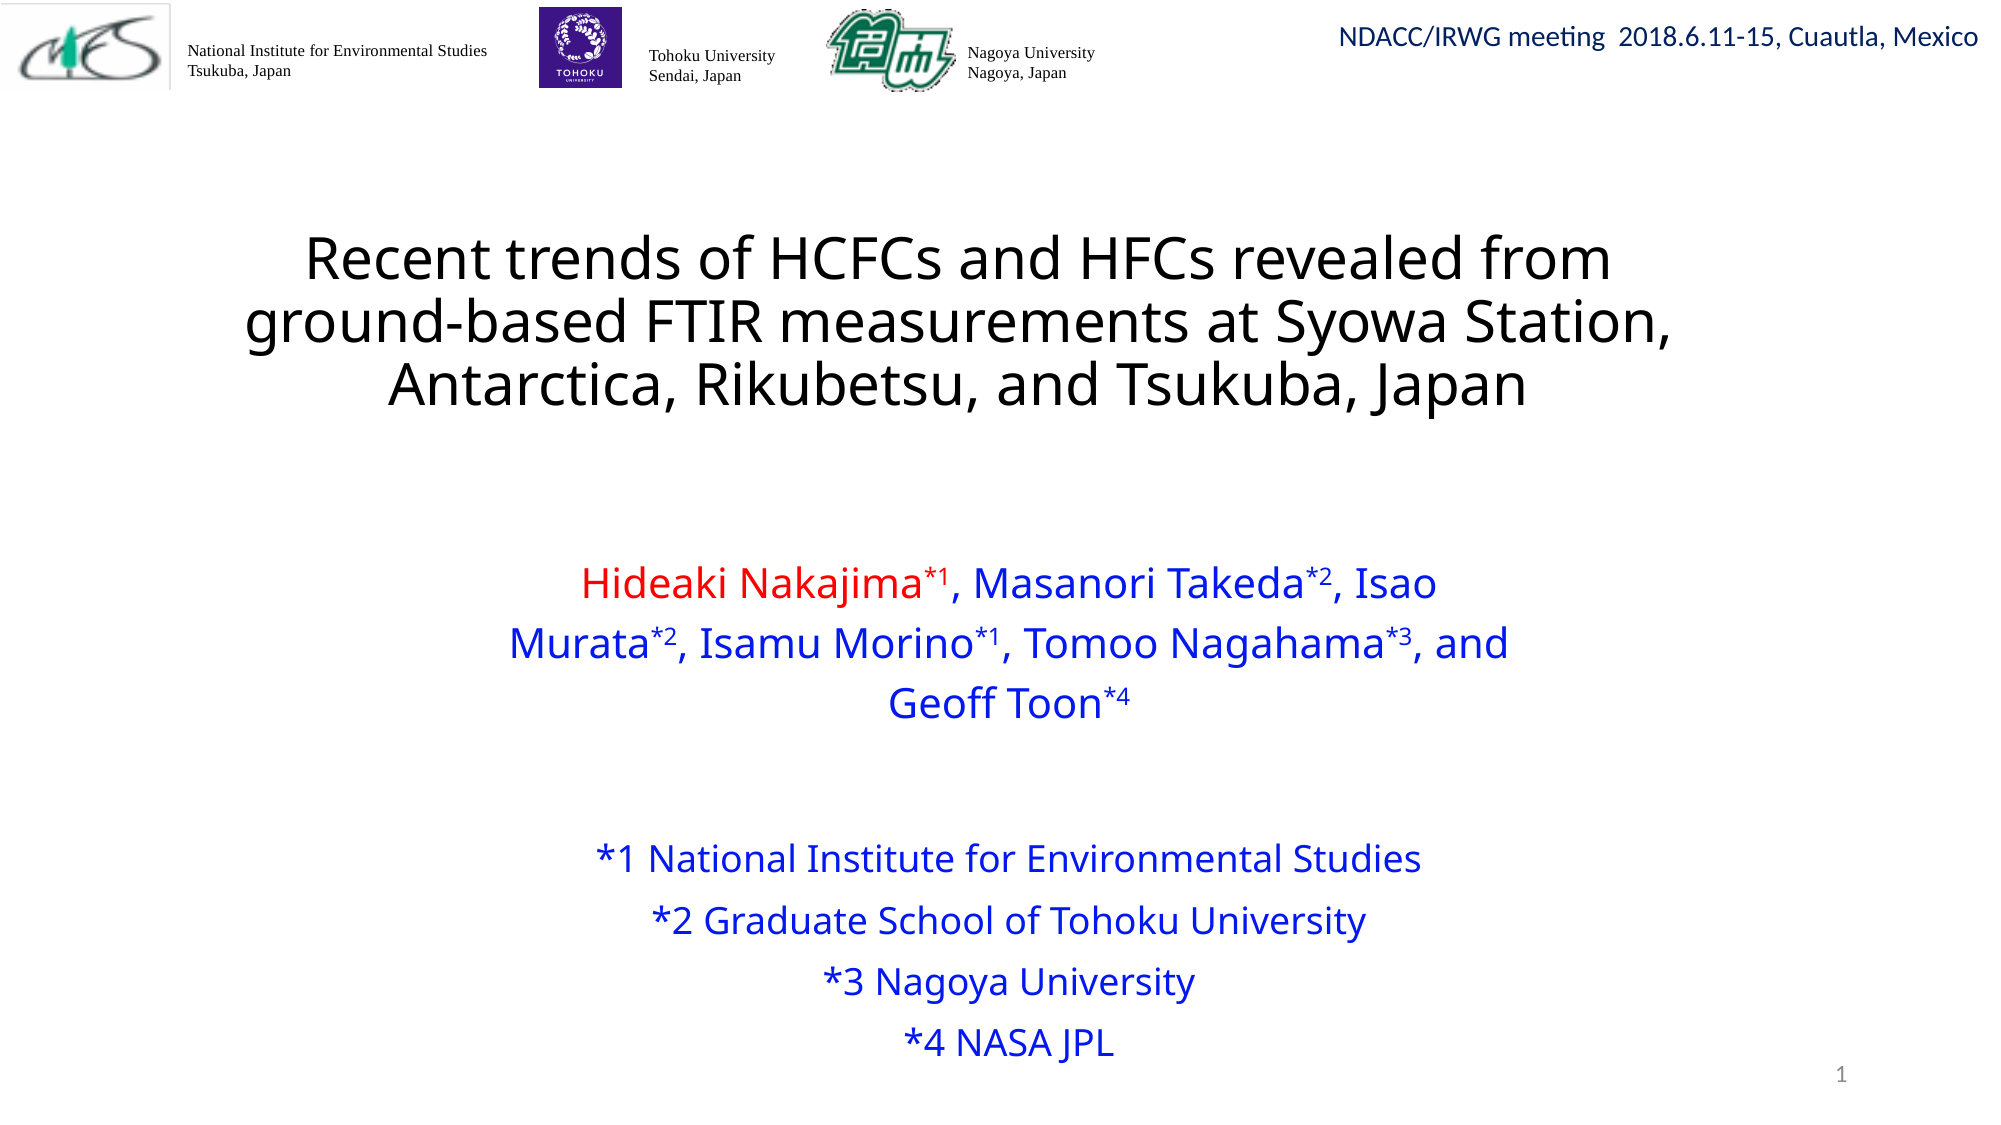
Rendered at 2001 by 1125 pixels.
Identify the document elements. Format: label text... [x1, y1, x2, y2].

picture [1, 2, 174, 90]
subtitle Hideaki Nakajima*1, Masanori Takeda*2, Isao Murata*2, Isamu Morino*1, Tomoo Nagahama*3, and Geoff Toon*4 *1 National Institute for Environmental Studies *2 Graduate School of Tohoku University *3 Nagoya University *4 NASA JPL [474, 538, 1544, 1000]
title Recent trends of HCFCs and HFCs revealed from ground-based FTIR measurements at Syowa Station, Antarctica, Rikubetsu, and Tsukuba, Japan [208, 184, 1709, 426]
picture [539, 7, 622, 88]
picture [826, 9, 956, 92]
slide_number 1 [1412, 1042, 1863, 1103]
